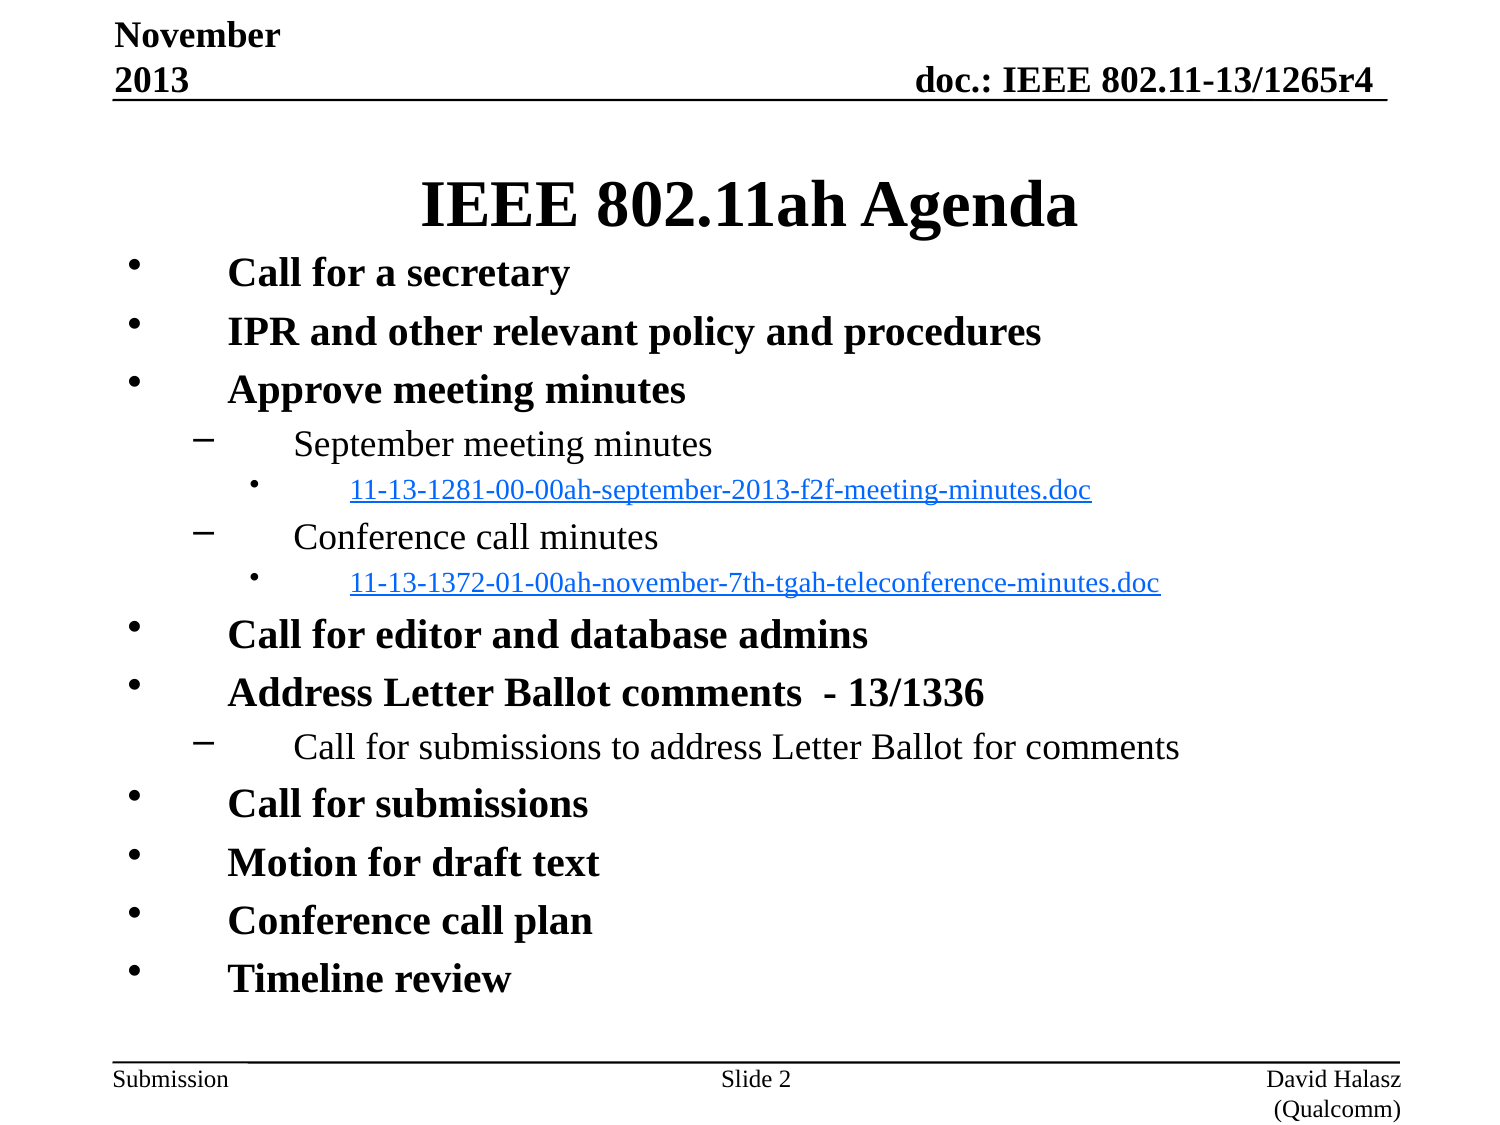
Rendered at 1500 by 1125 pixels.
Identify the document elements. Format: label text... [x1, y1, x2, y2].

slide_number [114, 54, 333, 101]
list Call for a secretary IPR and other relevant policy and procedures Approve meeting minutes September meeting minutes 11-13-1281-00-00ah-september-2013-f2f-meeting-minutes.doc Conference call minutes 11-13-1372-01-00ah-november-7th-tgah-teleconference-minutes.doc Call for editor and database admins Address Letter Ballot comments - 13/1336 Call for submissions to address Letter Ballot for comments Call for submissions Motion for draft text Conference call plan Timeline review [112, 237, 1388, 1026]
slide_number Slide 2 [712, 1061, 800, 1093]
footer David Halasz (Qualcomm) [1264, 1061, 1402, 1093]
title IEEE 802.11ah Agenda [112, 112, 1388, 237]
